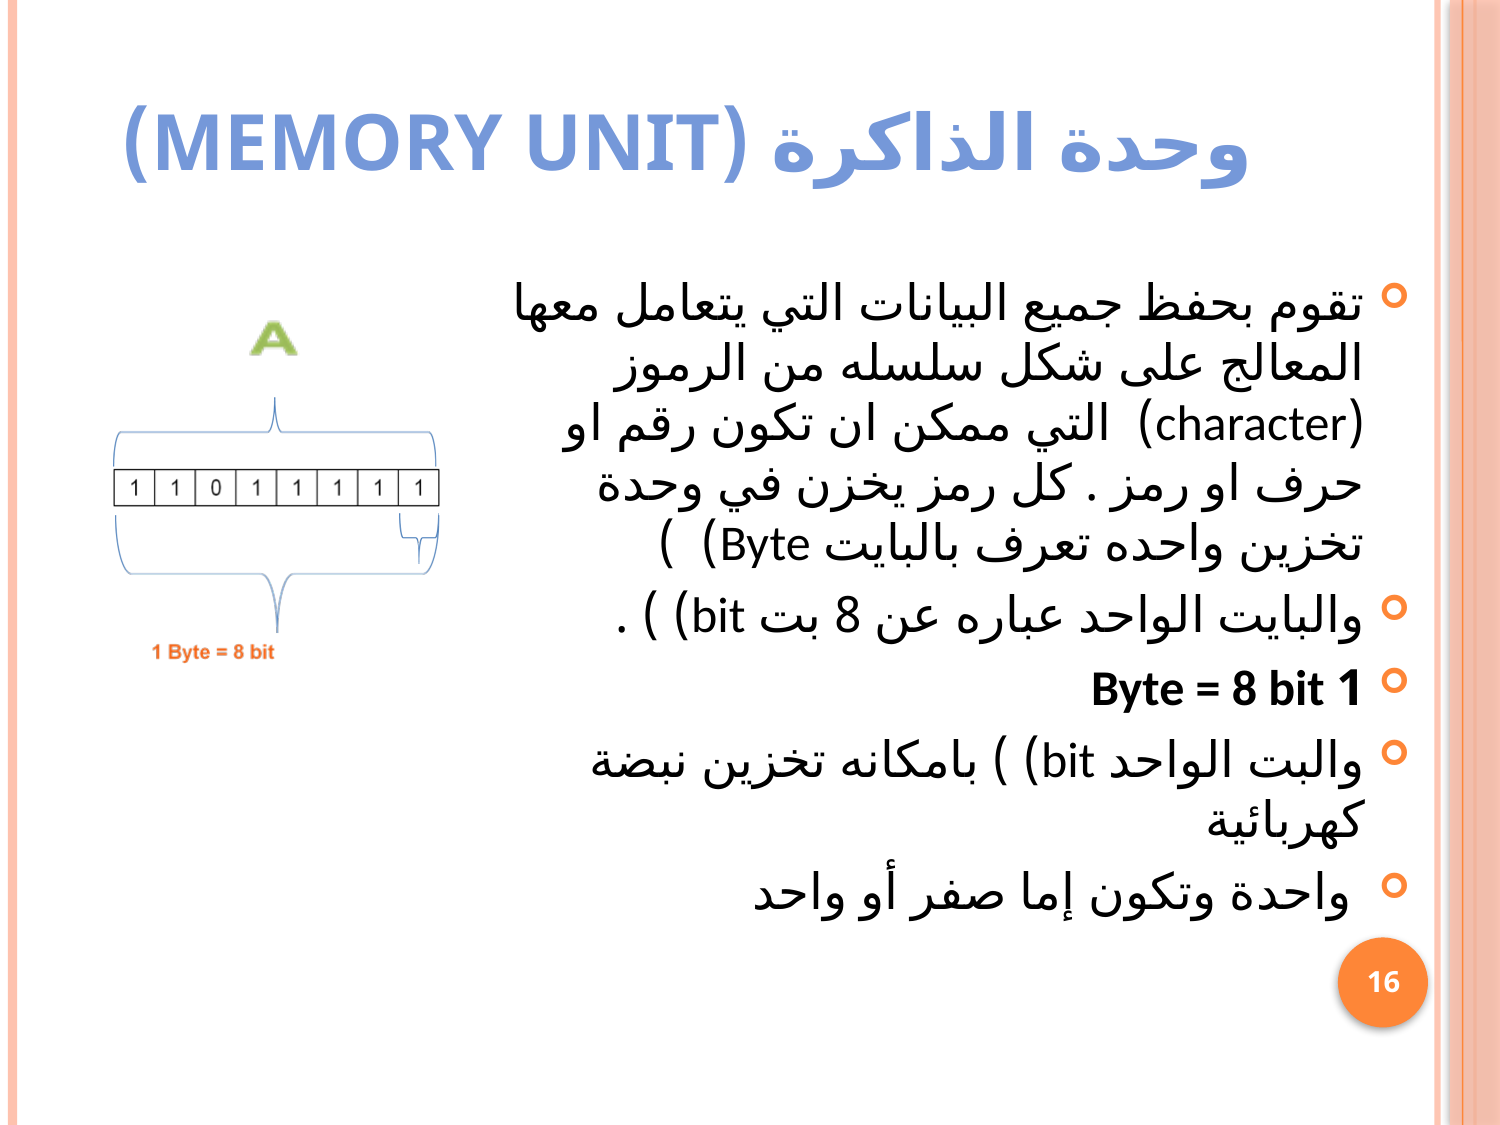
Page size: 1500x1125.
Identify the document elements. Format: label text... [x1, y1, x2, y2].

picture [211, 299, 338, 392]
title وحدة الذاكرة (memory Unit) [75, 45, 1300, 233]
picture [114, 512, 440, 668]
slide_number 16 [1333, 940, 1434, 1027]
picture [112, 396, 440, 507]
list تقوم بحفظ جميع البيانات التي يتعامل معها المعالج على شكل سلسله من الرموز (character) التي ممكن ان تكون رقم او حرف او رمز . كل رمز يخزن في وحدة تخزين واحده تعرف بالبايت Byte) ) والبايت الواحد عباره عن 8 بت bit) ) . 1 Byte = 8 bit والبت الواحد bit) ) بامكانه تخزين نبضة كهربائية واحدة وتكون إما صفر أو واحد [487, 262, 1425, 1038]
